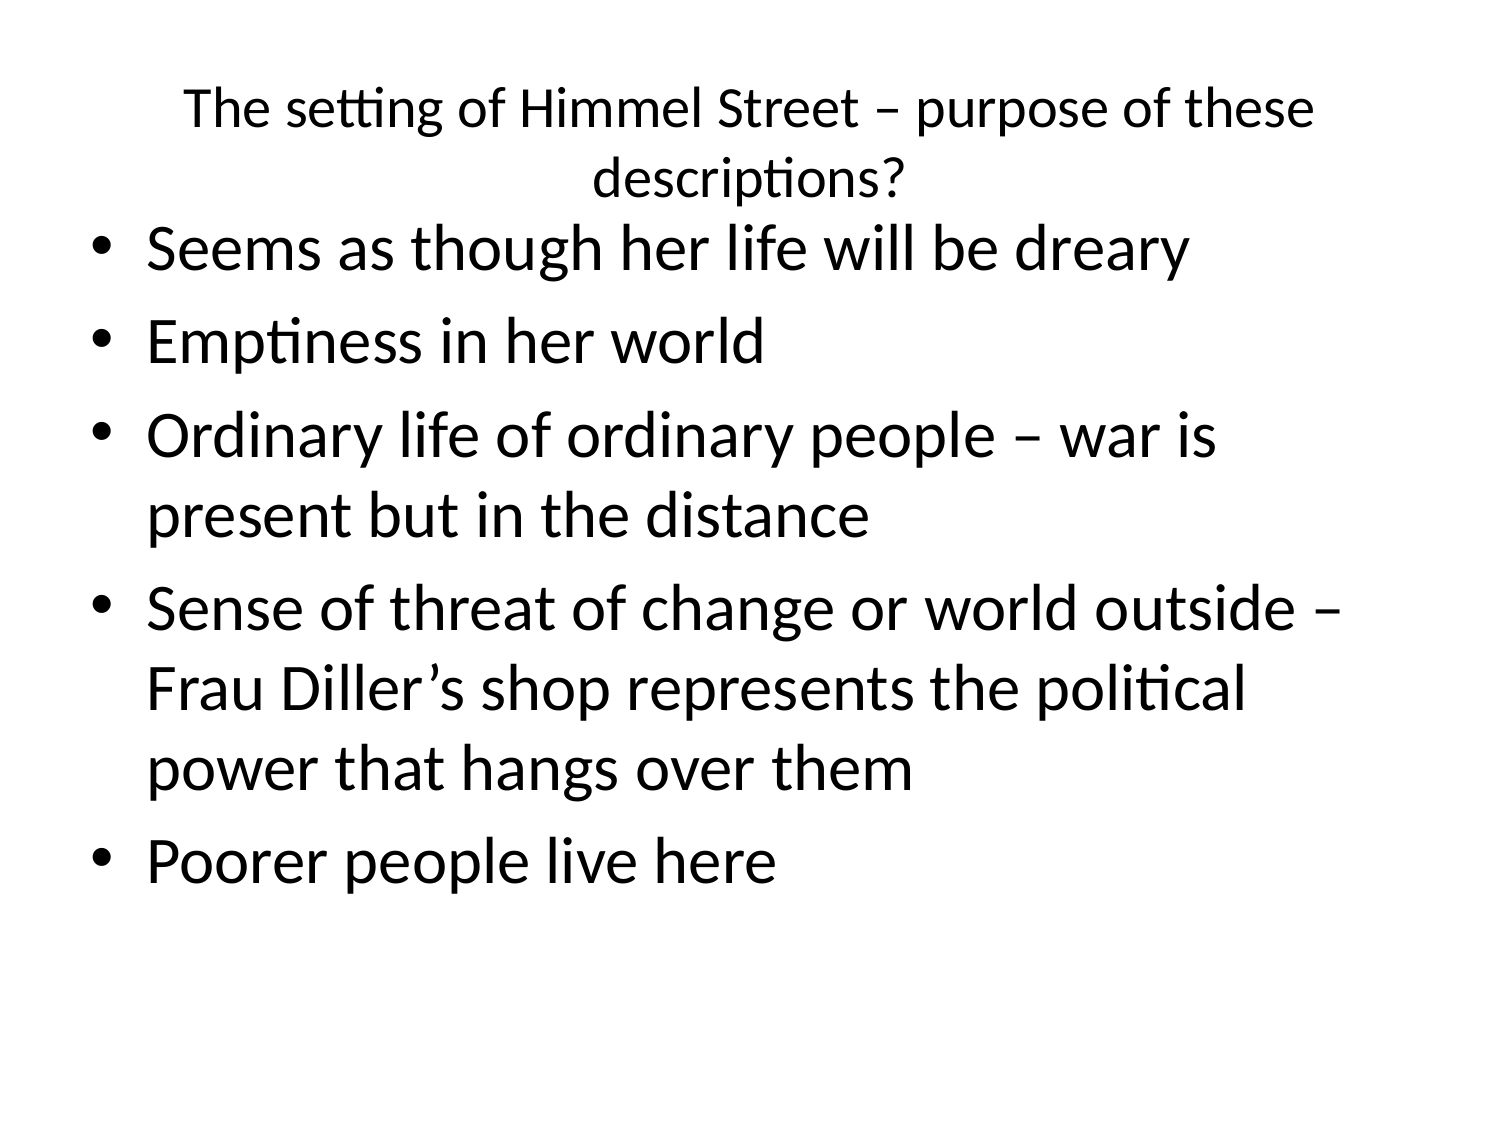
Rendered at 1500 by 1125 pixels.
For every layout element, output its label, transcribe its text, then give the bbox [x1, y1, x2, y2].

list Seems as though her life will be dreary Emptiness in her world Ordinary life of ordinary people – war is present but in the distance Sense of threat of change or world outside – Frau Diller’s shop represents the political power that hangs over them Poorer people live here [75, 196, 1425, 1083]
title The setting of Himmel Street – purpose of these descriptions? [75, 45, 1425, 196]
